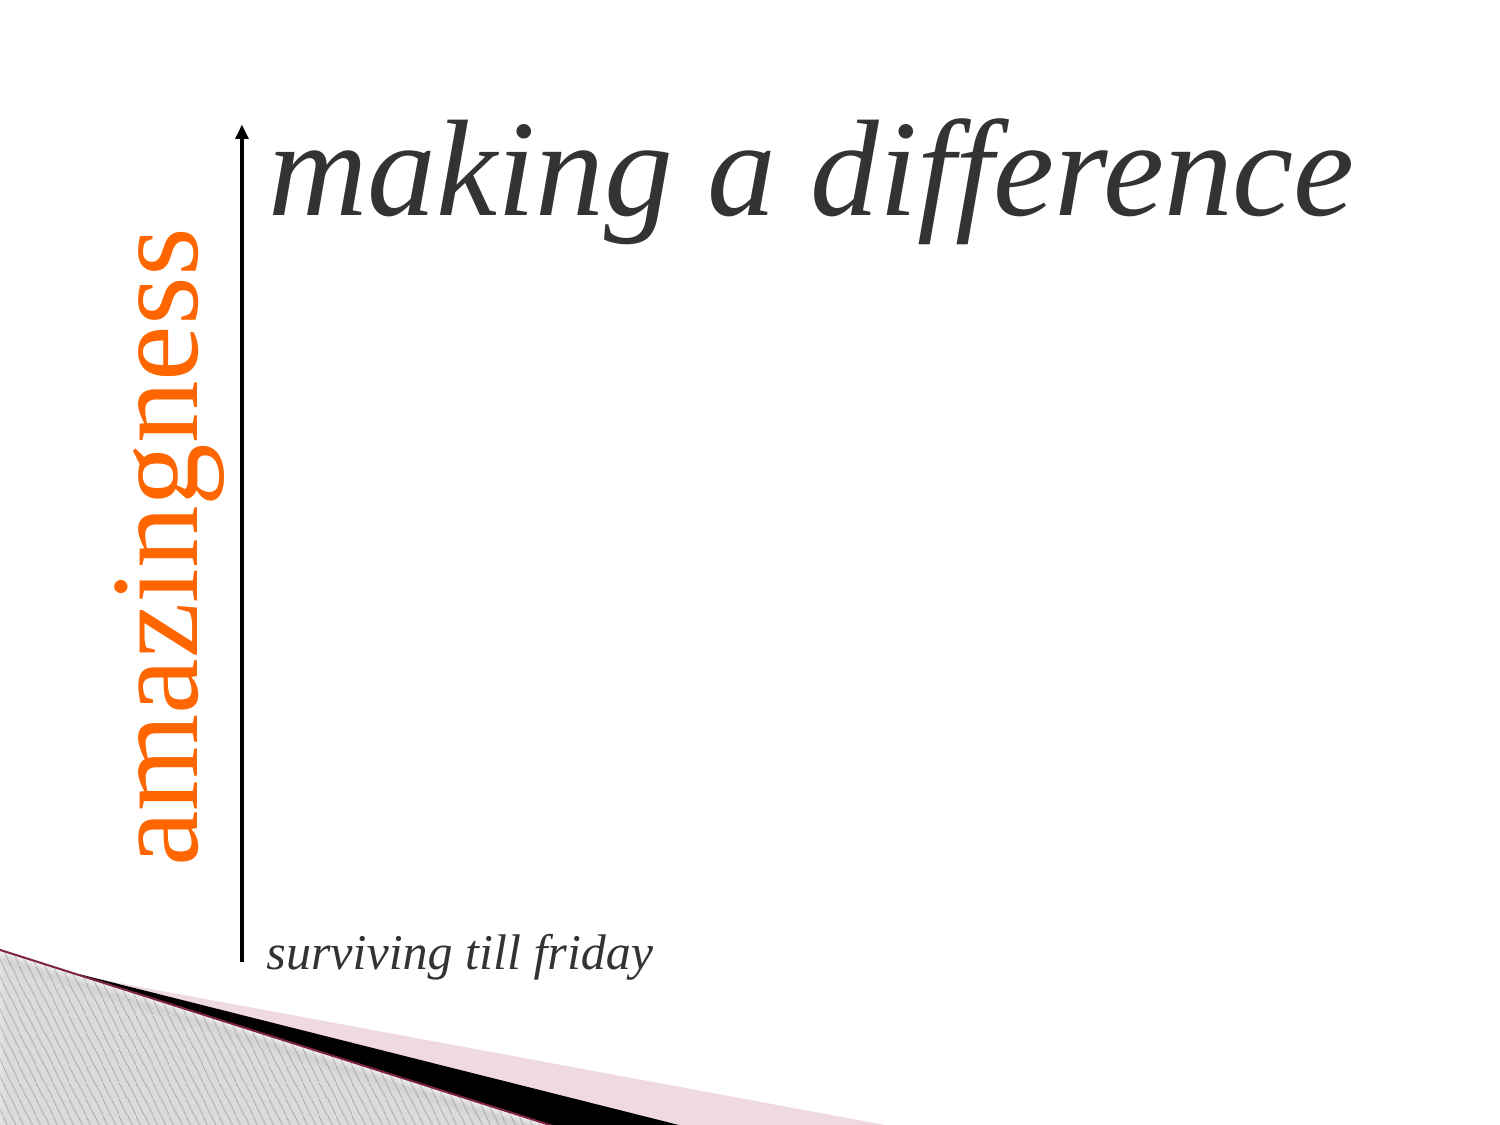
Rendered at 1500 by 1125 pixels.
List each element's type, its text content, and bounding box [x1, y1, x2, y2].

text_box surviving till friday [251, 912, 669, 988]
text_box making a difference [253, 70, 1371, 250]
text_box amazingness [64, 212, 230, 882]
text_box [235, 124, 249, 963]
